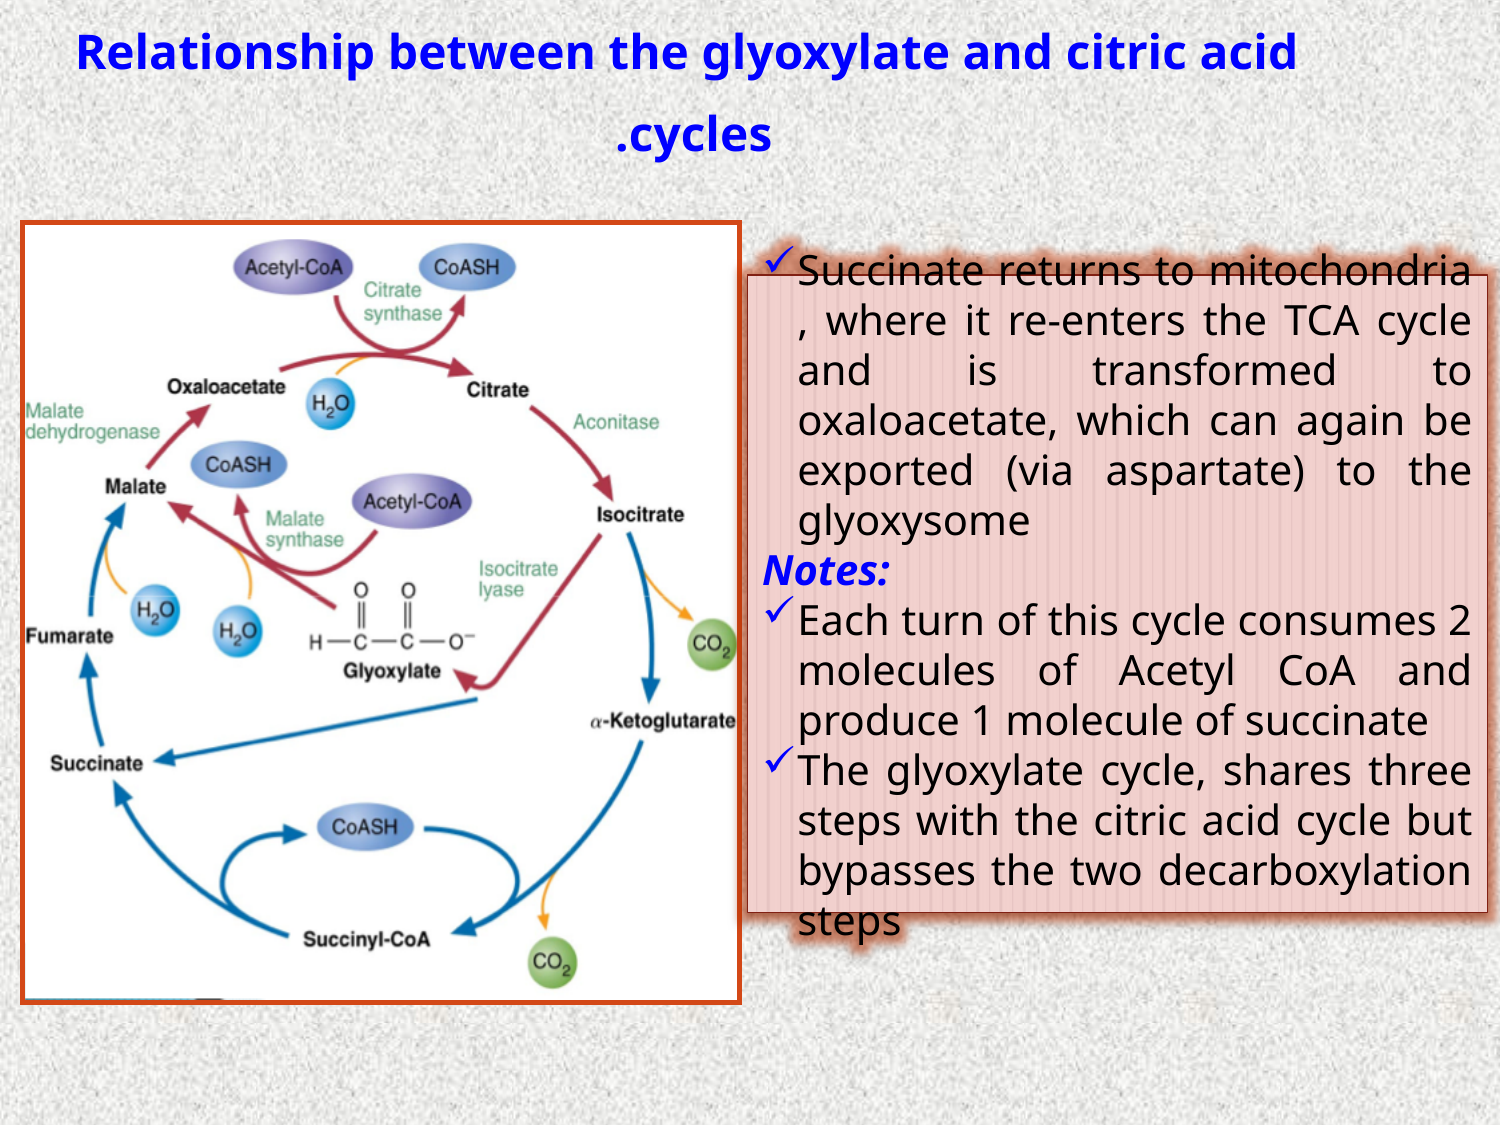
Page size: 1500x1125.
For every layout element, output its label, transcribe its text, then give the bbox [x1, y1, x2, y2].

title Relationship between the glyoxylate and citric acid cycles. [50, 12, 1325, 200]
text_box Succinate returns to mitochondria , where it re-enters the TCA cycle and is transformed to oxaloacetate, which can again be exported (via aspartate) to the glyoxysome Notes: Each turn of this cycle consumes 2 molecules of Acetyl CoA and produce 1 molecule of succinate The glyoxylate cycle, shares three steps with the citric acid cycle but bypasses the two decarboxylation steps [747, 274, 1488, 913]
picture [24, 224, 738, 1001]
picture [0, 0, 1500, 1125]
